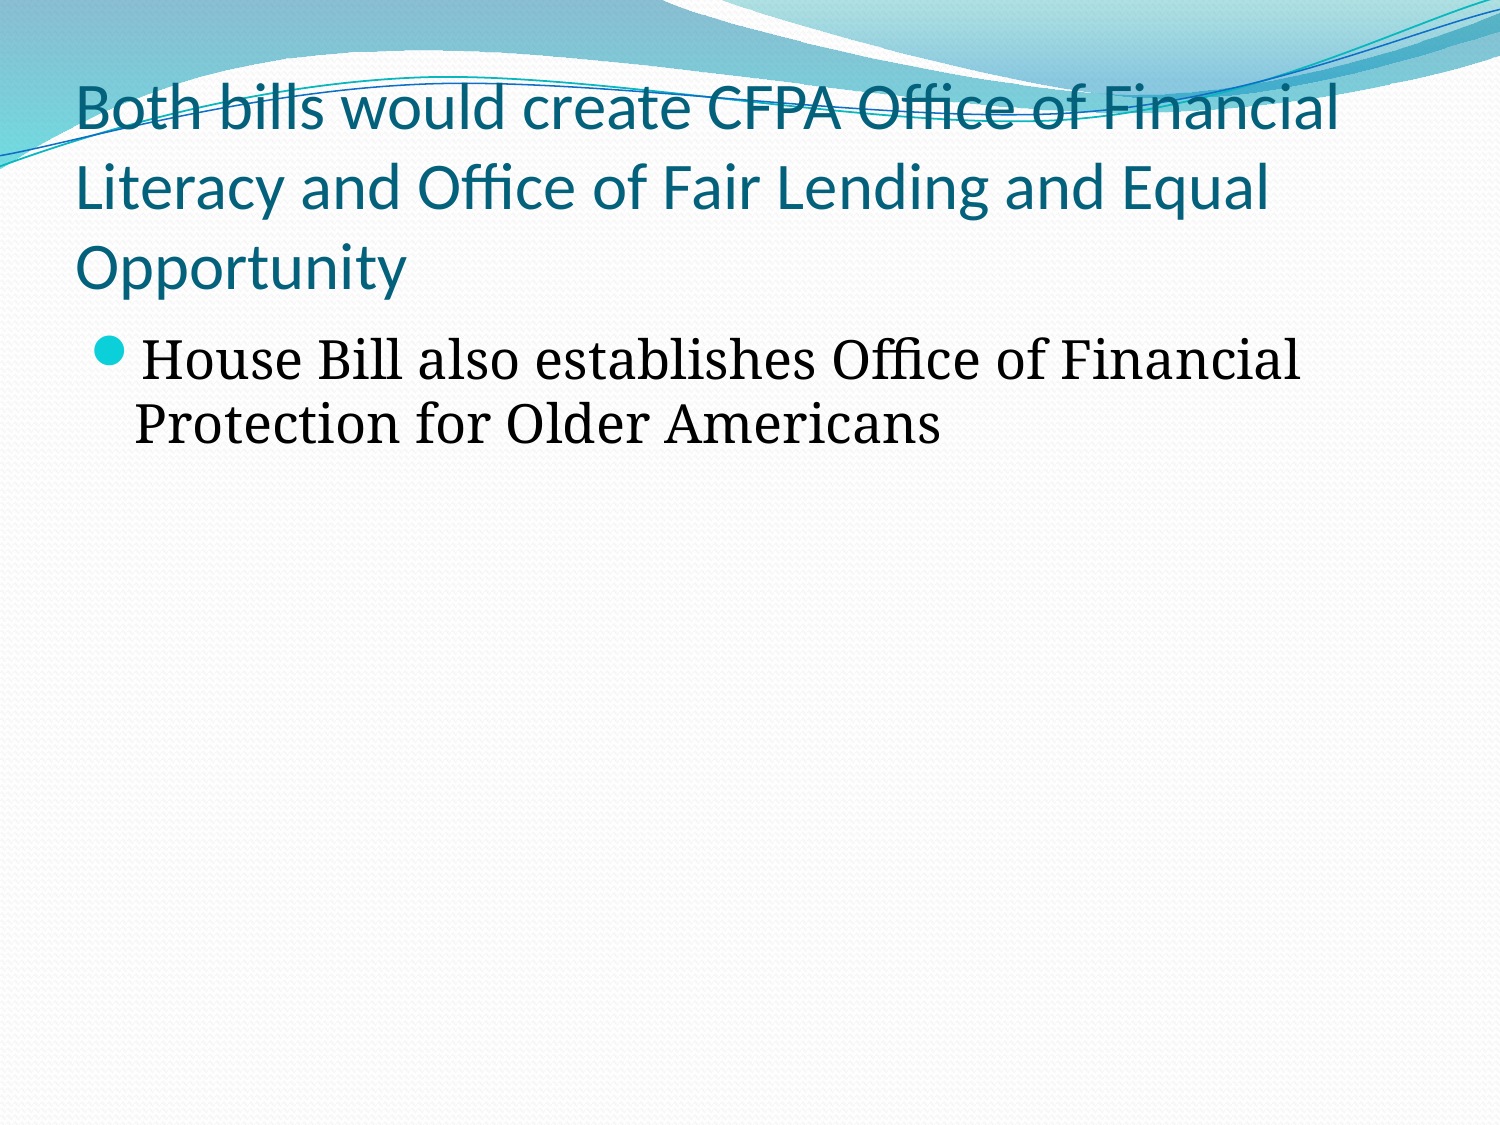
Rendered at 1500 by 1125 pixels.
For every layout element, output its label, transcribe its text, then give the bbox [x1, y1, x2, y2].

title Both bills would create CFPA Office of Financial Literacy and Office of Fair Lending and Equal Opportunity [74, 115, 1426, 304]
list House Bill also establishes Office of Financial Protection for Older Americans [74, 317, 1426, 1038]
